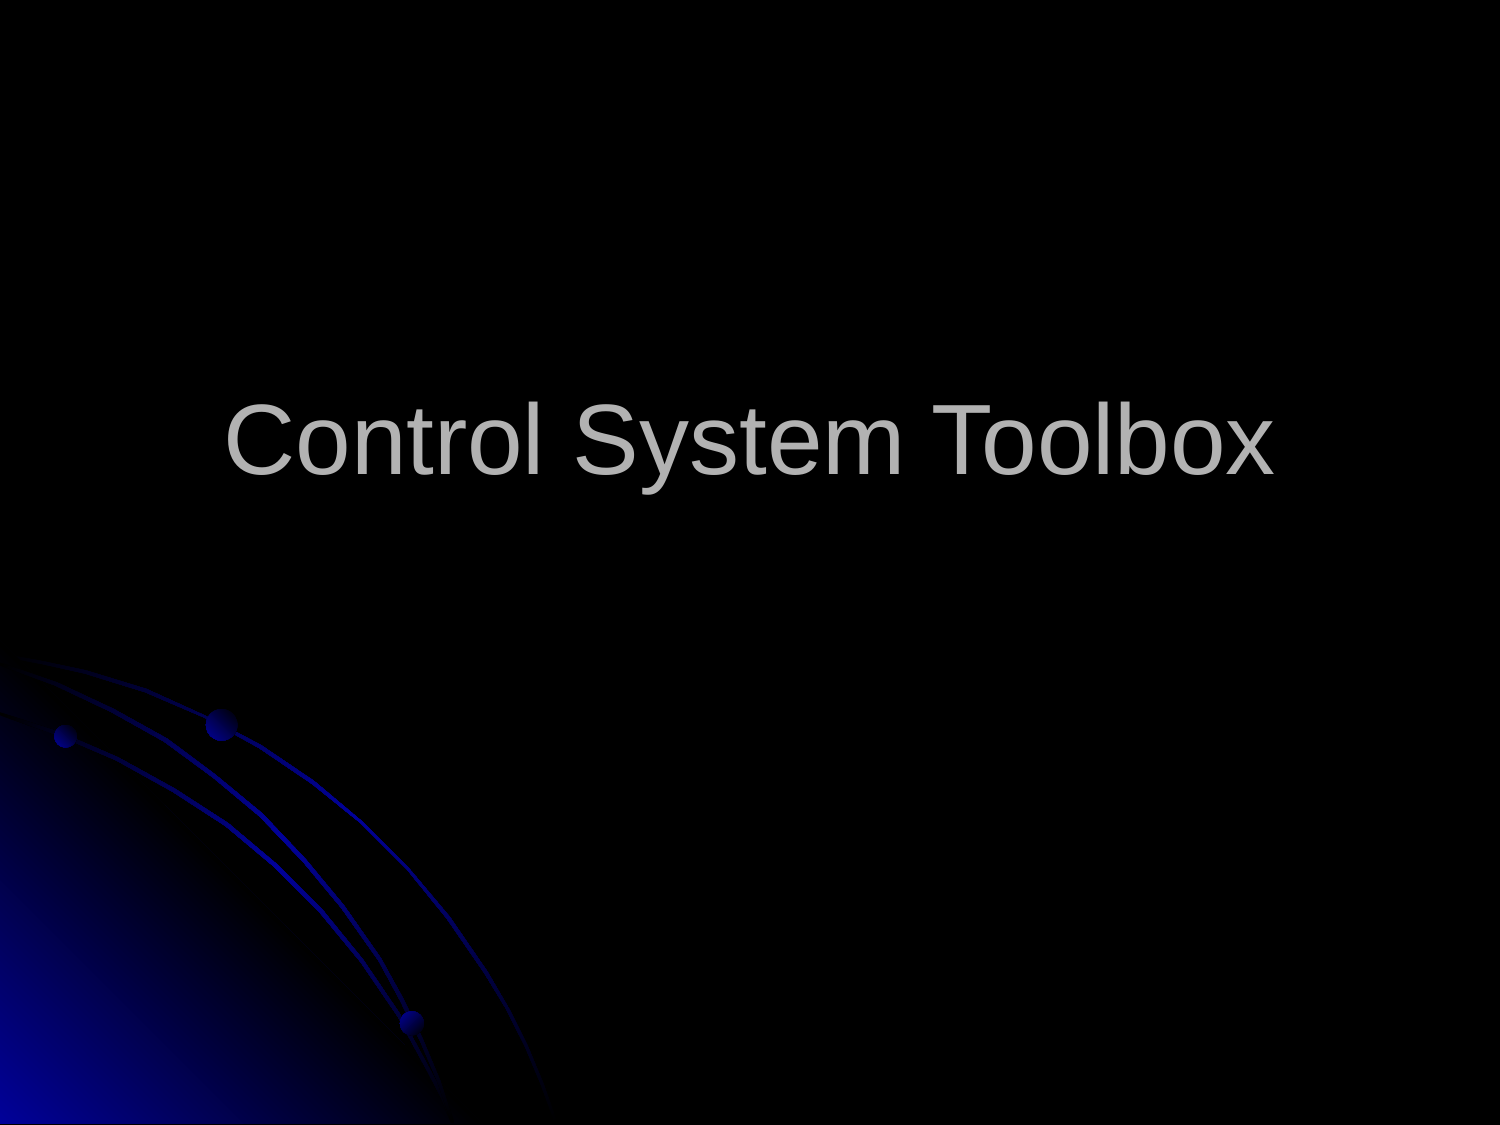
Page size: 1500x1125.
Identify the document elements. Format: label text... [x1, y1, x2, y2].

title Control System Toolbox [112, 306, 1388, 563]
